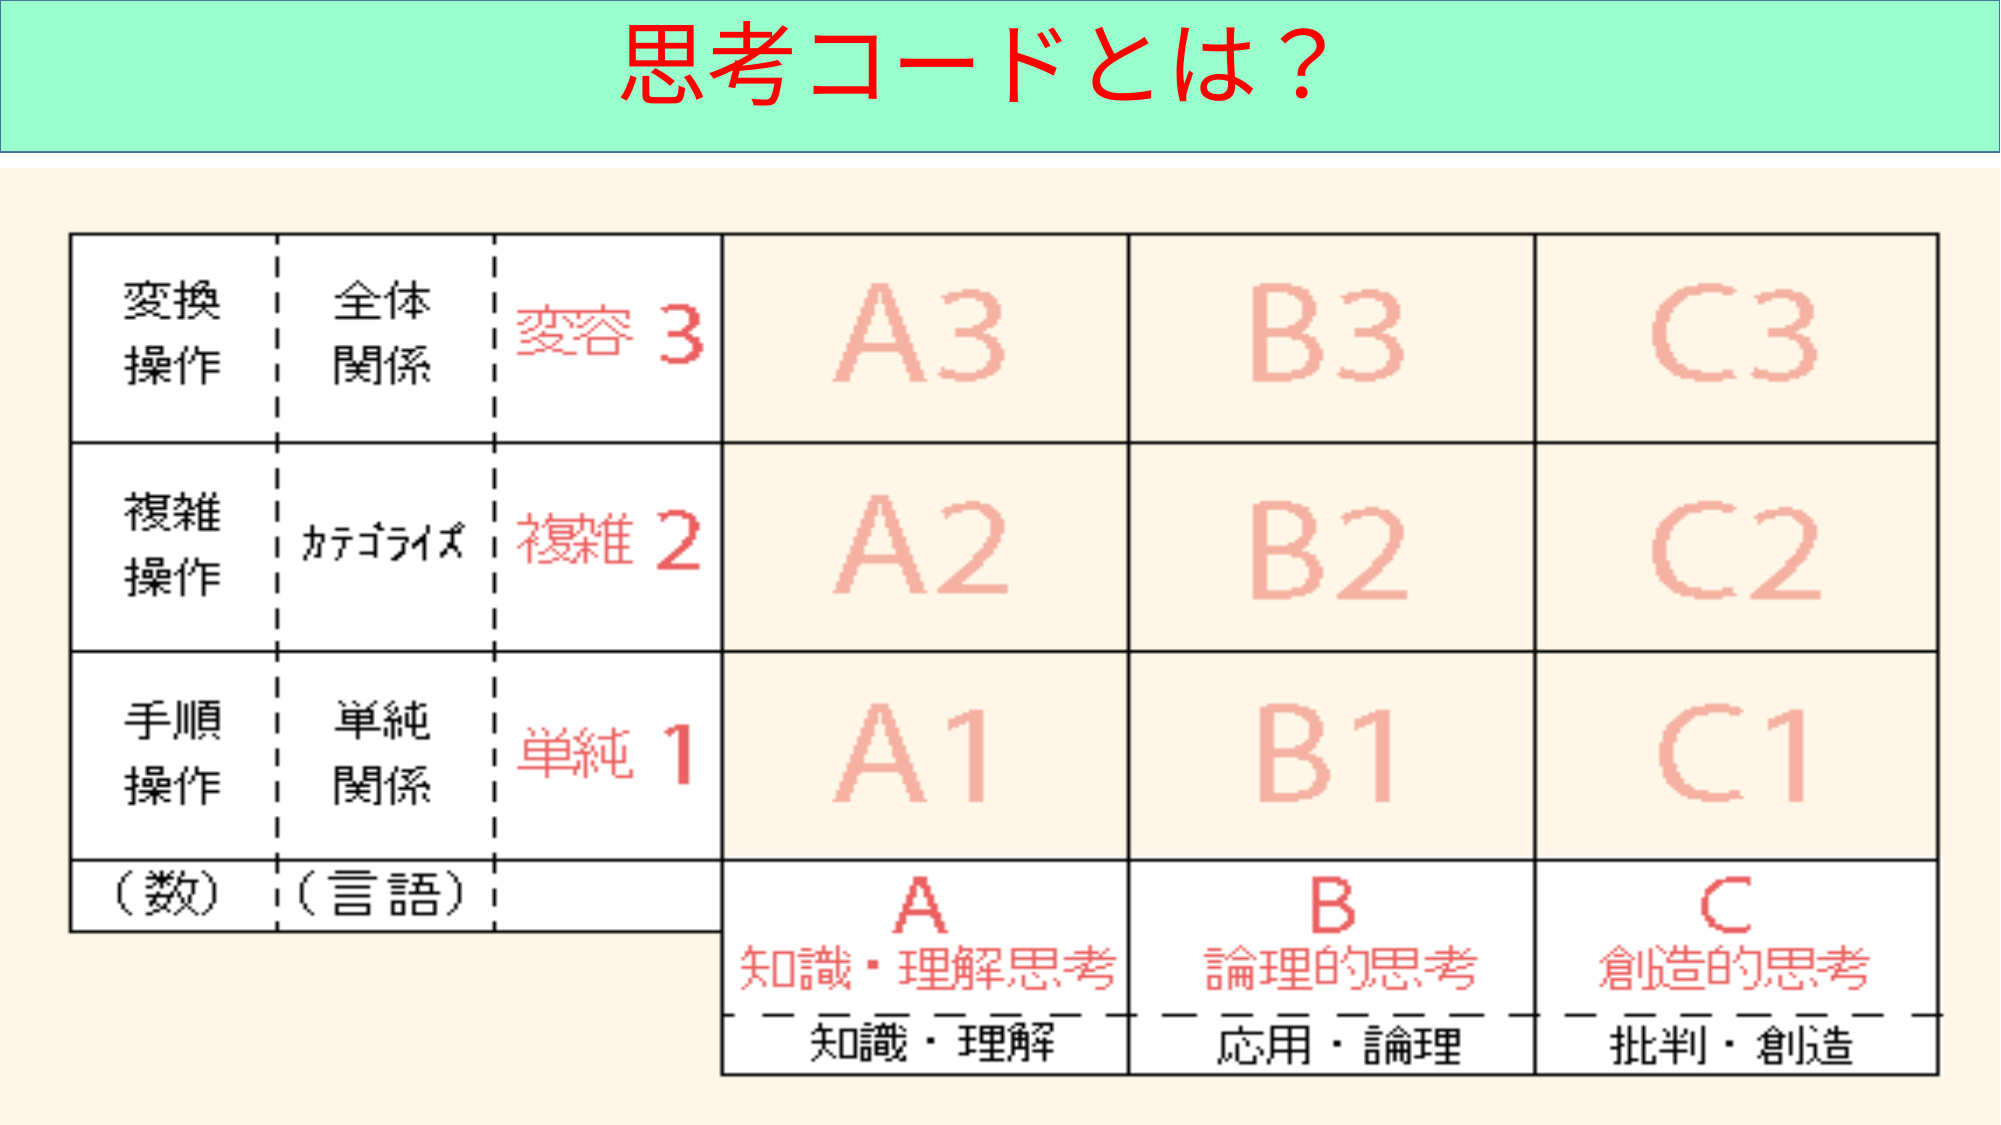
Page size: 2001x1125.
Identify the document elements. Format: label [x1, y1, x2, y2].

picture [0, 168, 2000, 1125]
text_box [0, 0, 2000, 153]
